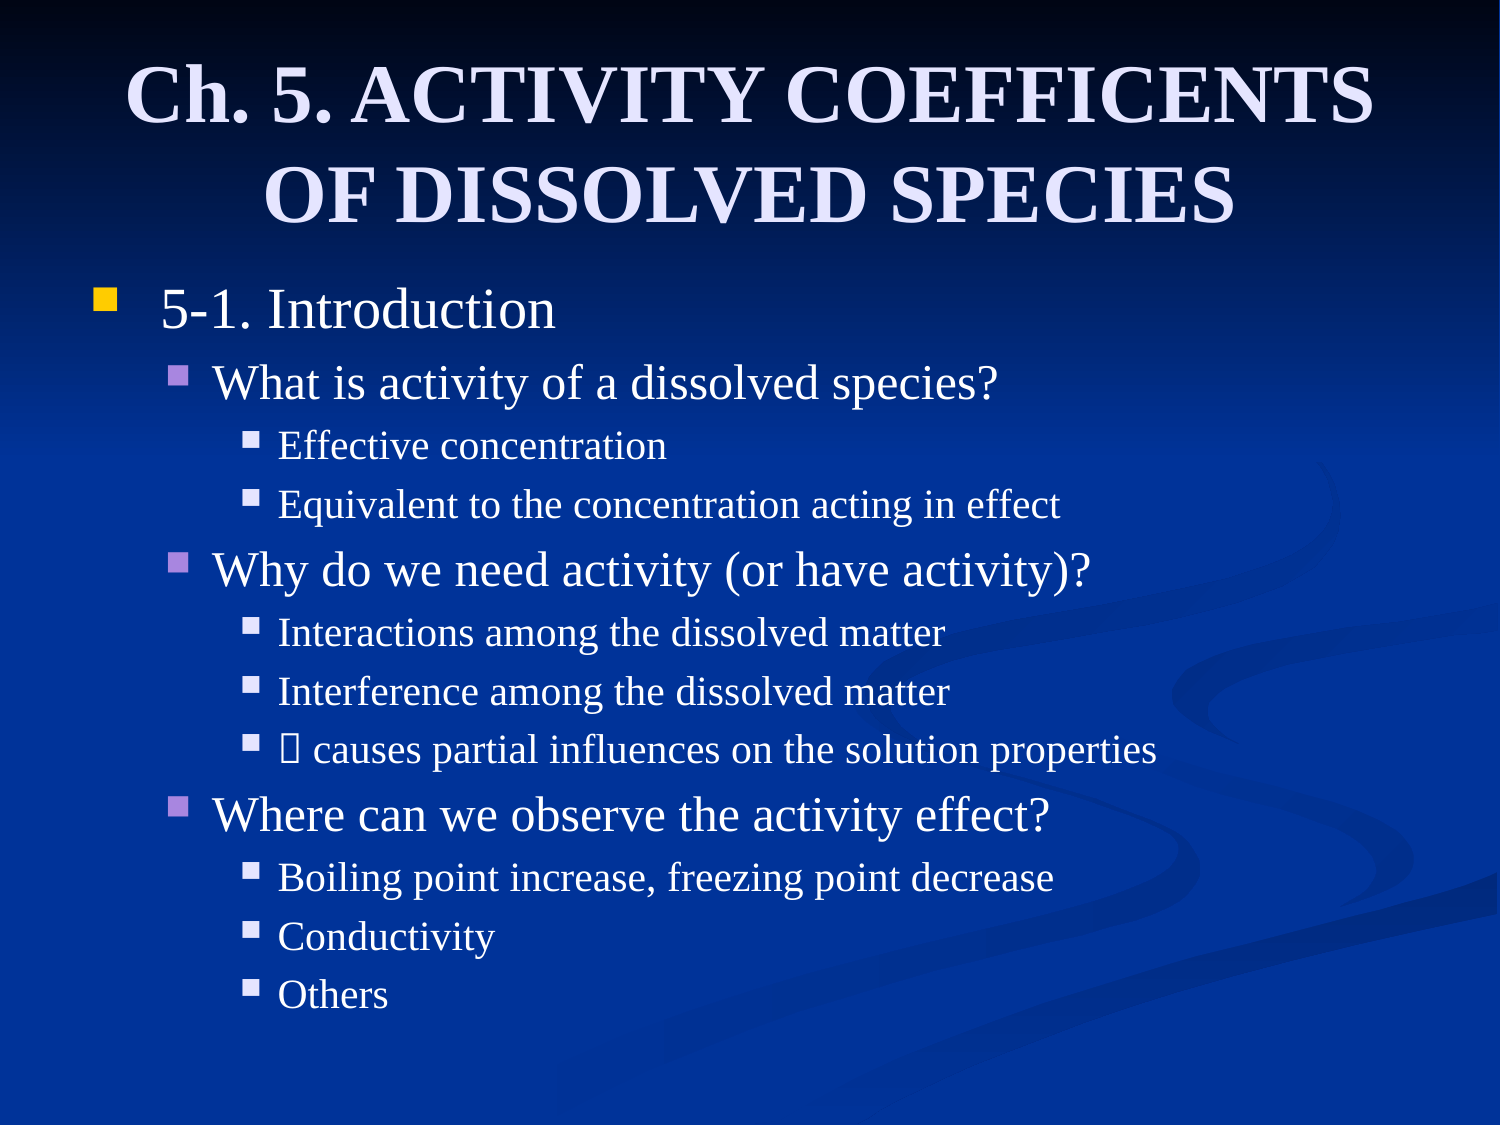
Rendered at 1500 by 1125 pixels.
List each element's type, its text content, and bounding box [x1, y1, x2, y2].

title Ch. 5. ACTIVITY COEFFICENTS OF DISSOLVED SPECIES [74, 44, 1426, 233]
list 5-1. Introduction What is activity of a dissolved species? Effective concentration Equivalent to the concentration acting in effect Why do we need activity (or have activity)? Interactions among the dissolved matter Interference among the dissolved matter  causes partial influences on the solution properties Where can we observe the activity effect? Boiling point increase, freezing point decrease Conductivity Others [74, 262, 1426, 1006]
